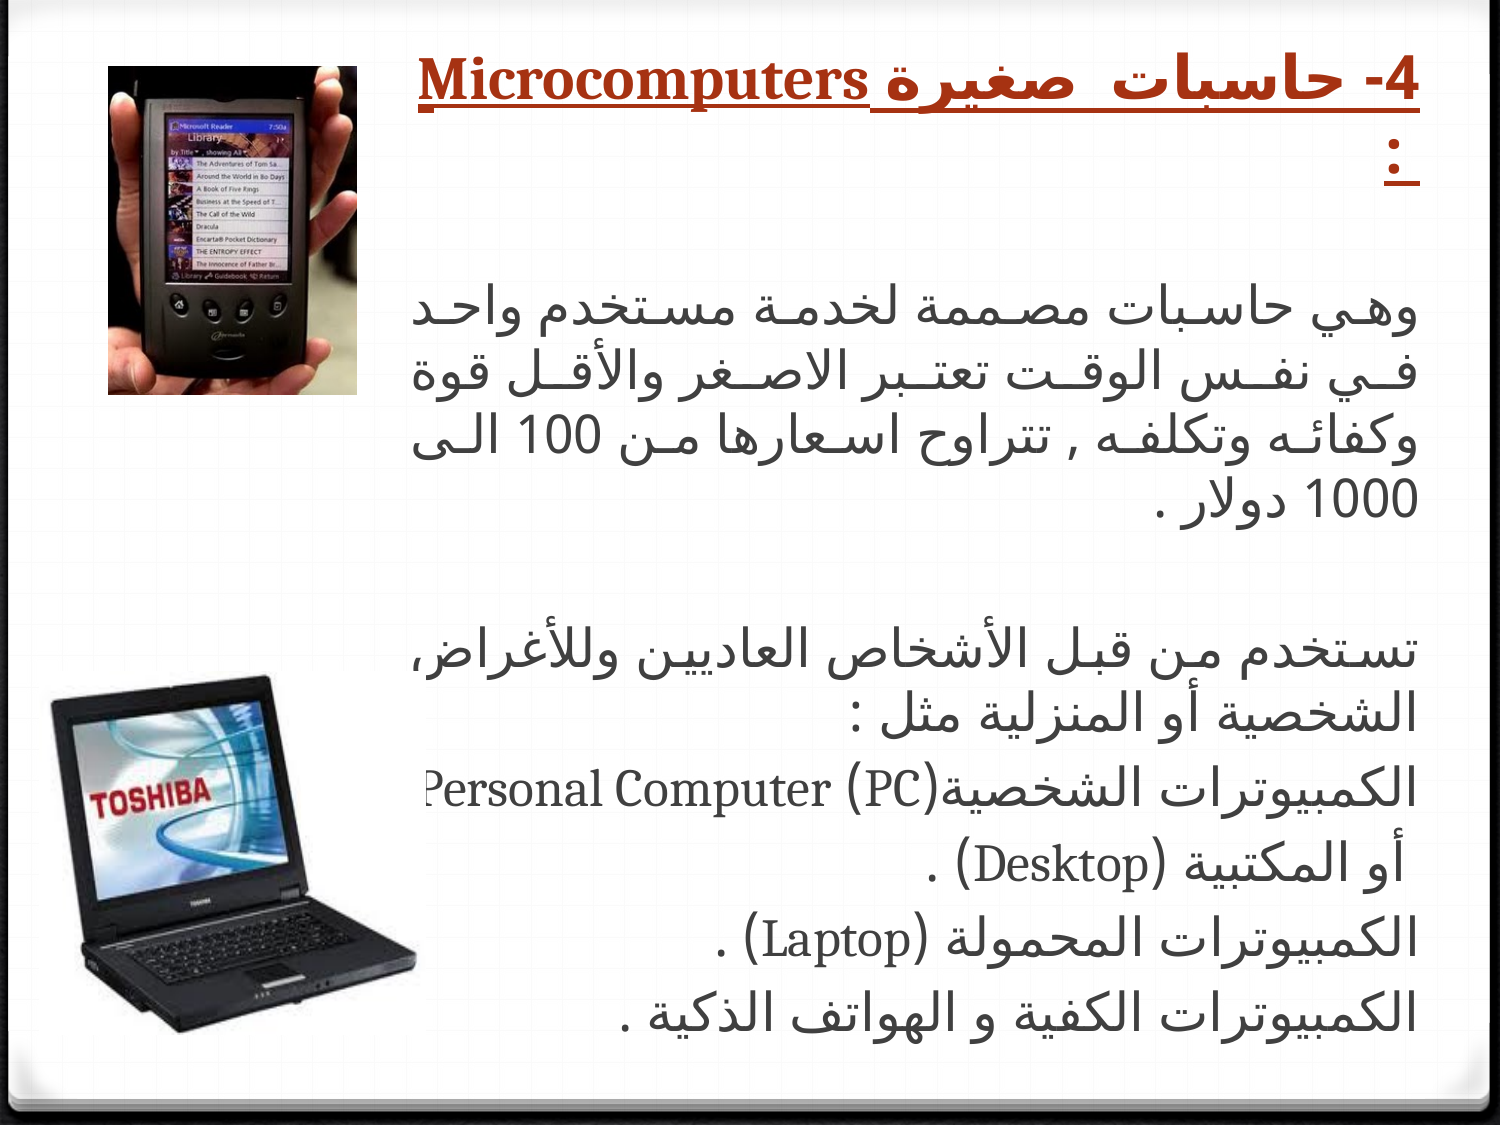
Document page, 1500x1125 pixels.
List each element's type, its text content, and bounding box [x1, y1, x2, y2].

picture [0, 0, 1500, 1125]
list 4- حاسبات صغيرة Microcomputers : وهي حاسبات مصممة لخدمة مستخدم واحد في نفس الوقت تعتبر الاصغر والأقل قوة وكفائه وتكلفه , تتراوح اسعارها من 100 الى 1000 دولار . تستخدم من قبل الأشخاص العاديين وللأغراض الشخصية أو المنزلية مثل : الكمبيوترات الشخصية(PC) Personal Computer أو المكتبية (Desktop) . الكمبيوترات المحمولة (Laptop) . الكمبيوترات الكفية و الهواتف الذكية . [395, 30, 1436, 1071]
